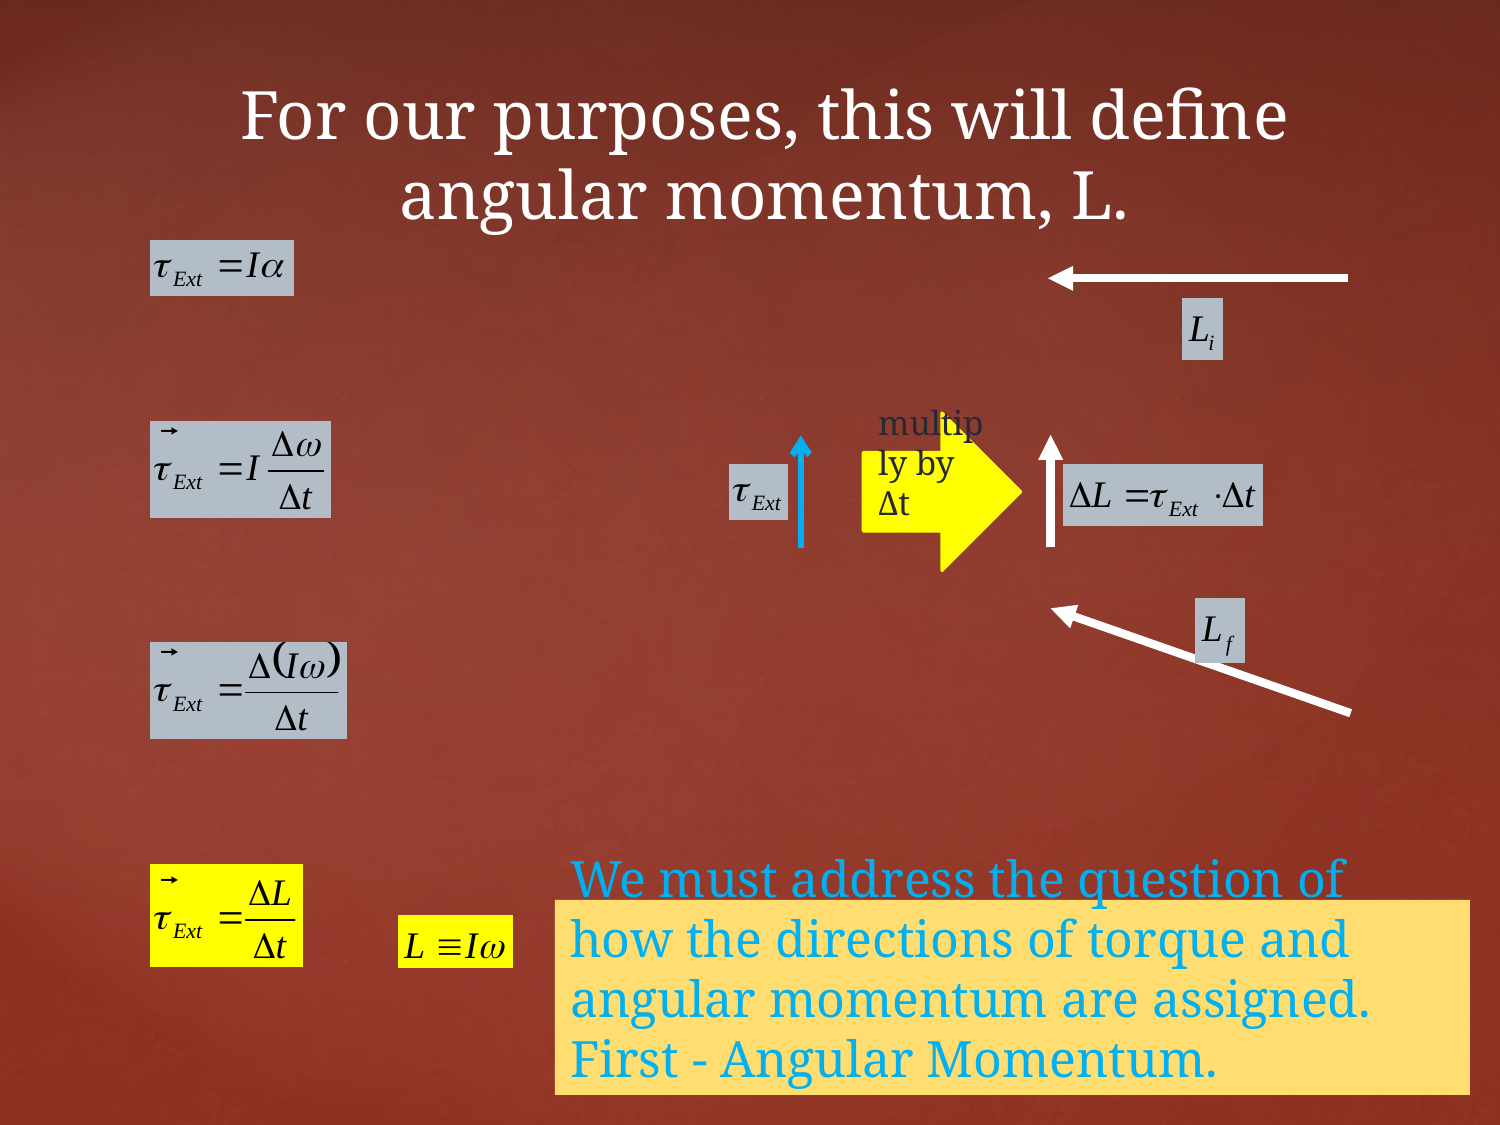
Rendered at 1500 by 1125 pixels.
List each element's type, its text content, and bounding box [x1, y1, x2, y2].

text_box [1062, 462, 1264, 527]
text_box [149, 863, 304, 968]
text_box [149, 239, 295, 297]
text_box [1050, 607, 1352, 714]
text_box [728, 434, 802, 549]
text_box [1047, 277, 1349, 361]
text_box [396, 914, 514, 969]
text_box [1194, 597, 1246, 665]
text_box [149, 641, 348, 740]
text_box We must address the question of how the directions of torque and angular momentum are assigned. First - Angular Momentum. [554, 899, 1470, 1095]
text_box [149, 420, 332, 519]
text_box For our purposes, this will define angular momentum, L. [164, 74, 1365, 240]
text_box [862, 412, 1022, 572]
